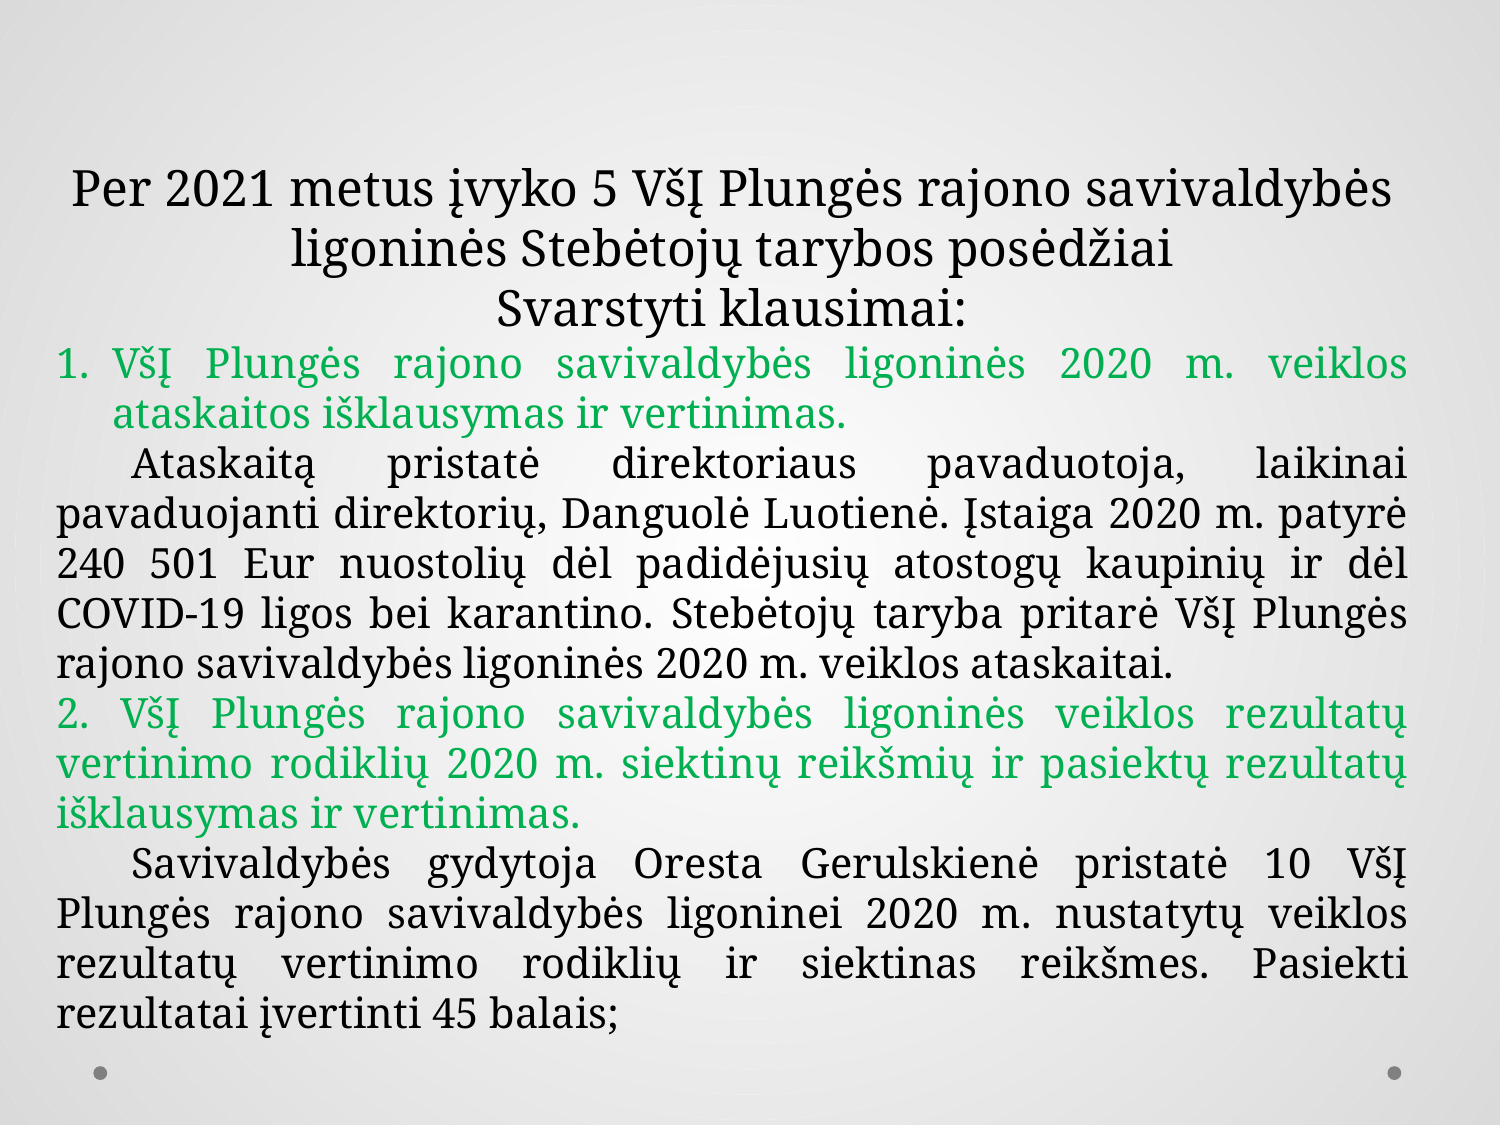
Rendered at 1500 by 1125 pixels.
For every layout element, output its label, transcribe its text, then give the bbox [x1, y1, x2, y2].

text_box Per 2021 metus įvyko 5 VšĮ Plungės rajono savivaldybės ligoninės Stebėtojų tarybos posėdžiai Svarstyti klausimai: VšĮ Plungės rajono savivaldybės ligoninės 2020 m. veiklos ataskaitos išklausymas ir vertinimas. Ataskaitą pristatė direktoriaus pavaduotoja, laikinai pavaduojanti direktorių, Danguolė Luotienė. Įstaiga 2020 m. patyrė 240 501 Eur nuostolių dėl padidėjusių atostogų kaupinių ir dėl COVID-19 ligos bei karantino. Stebėtojų taryba pritarė VšĮ Plungės rajono savivaldybės ligoninės 2020 m. veiklos ataskaitai. 2. VšĮ Plungės rajono savivaldybės ligoninės veiklos rezultatų vertinimo rodiklių 2020 m. siektinų reikšmių ir pasiektų rezultatų išklausymas ir vertinimas. Savivaldybės gydytoja Oresta Gerulskienė pristatė 10 VšĮ Plungės rajono savivaldybės ligoninei 2020 m. nustatytų veiklos rezultatų vertinimo rodiklių ir siektinas reikšmes. Pasiekti rezultatai įvertinti 45 balais; [41, 148, 1424, 1044]
